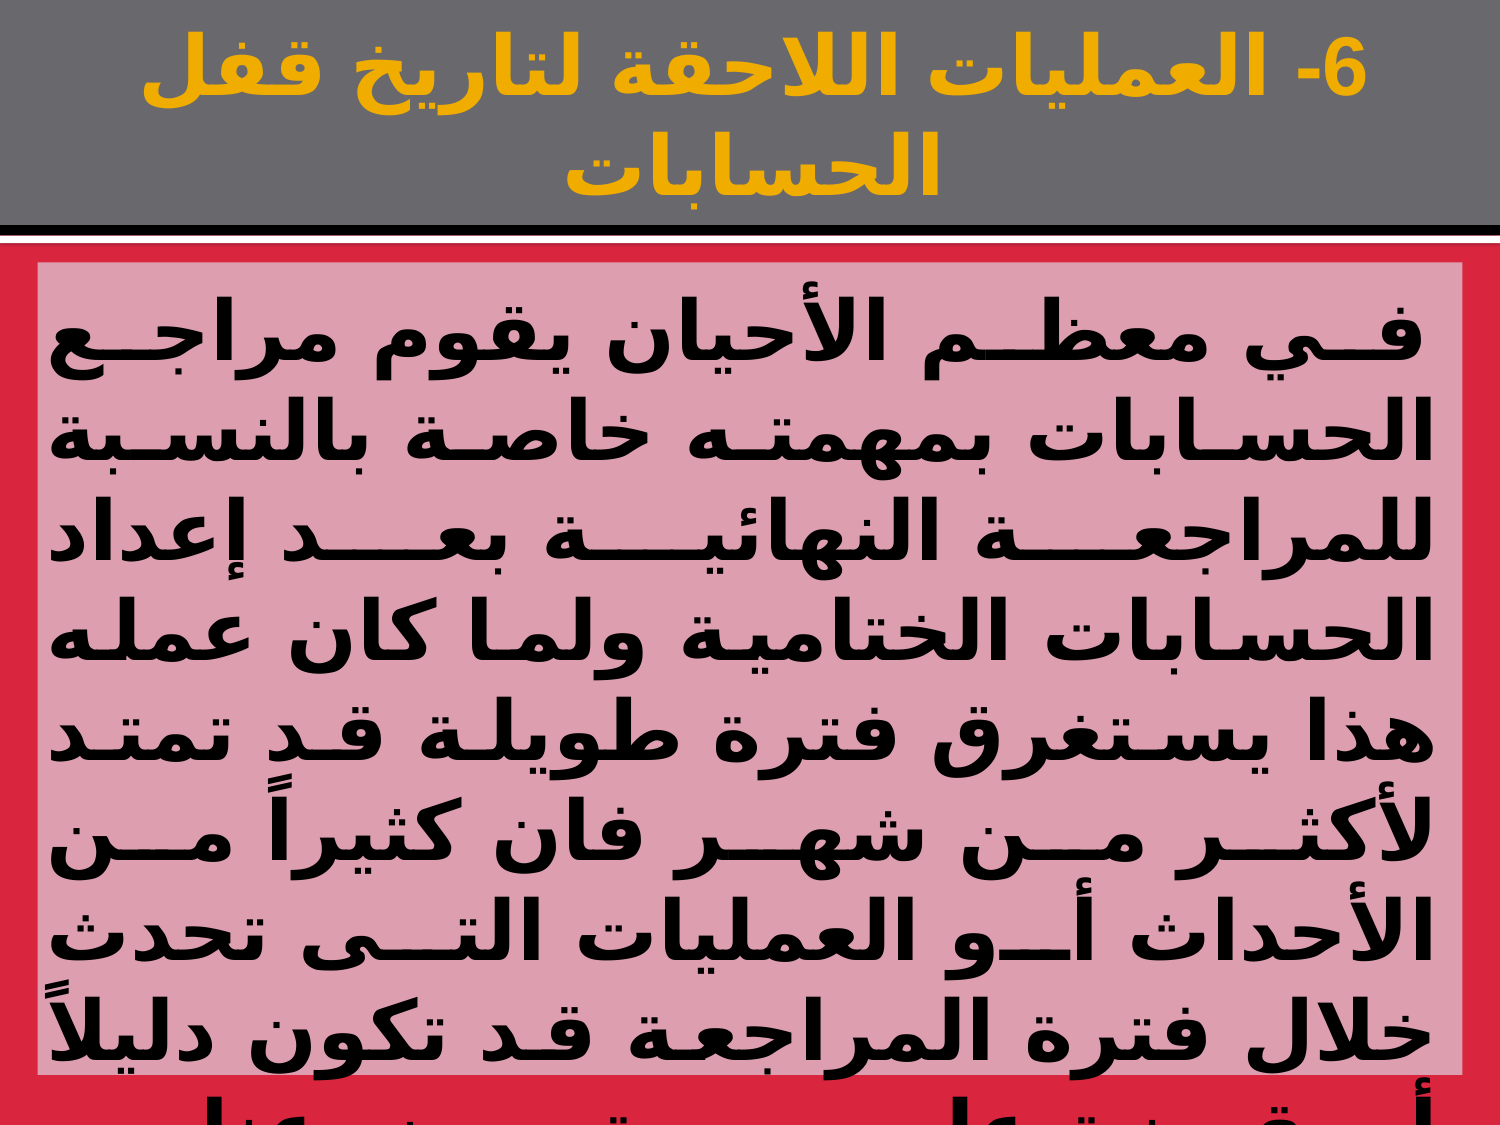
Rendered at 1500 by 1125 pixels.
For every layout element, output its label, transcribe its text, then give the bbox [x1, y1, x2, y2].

title 6- العمليات اللاحقة لتاريخ قفل الحسابات [0, 0, 1500, 225]
list في معظم الأحيان يقوم مراجع الحسابات بمهمته خاصة بالنسبة للمراجعة النهائية بعد إعداد الحسابات الختامية ولما كان عمله هذا يستغرق فترة طويلة قد تمتد لأكثر من شهر فان كثيراً من الأحداث أو العمليات التى تحدث خلال فترة المراجعة قد تكون دليلاً أو قرينة على صحة بعض عناصر نتيجة الأعمال او المركز المالى، وبذلك قد تكشف للمراجع ما قد يوجد بهذه القوائم المالية من أخطاء أو تلاعب وتزوير . [37, 262, 1463, 1075]
